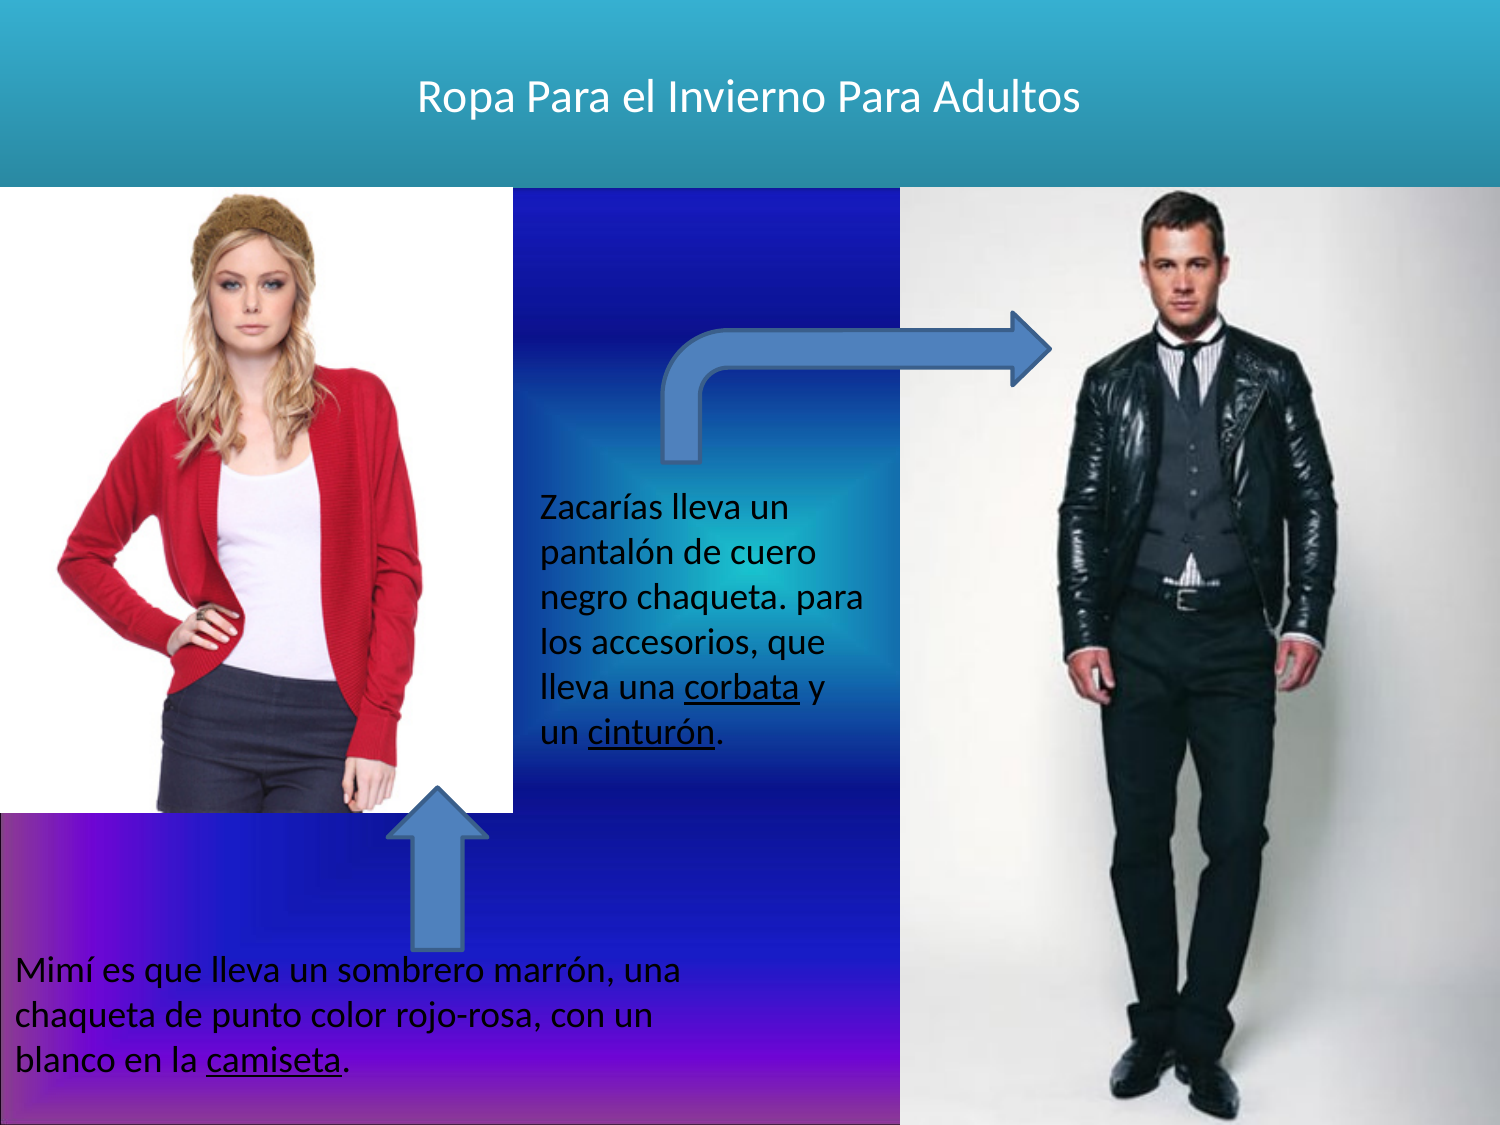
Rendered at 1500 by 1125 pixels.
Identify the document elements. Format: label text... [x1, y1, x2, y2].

title Ropa Para el Invierno Para Adultos [0, 0, 1500, 188]
text_box Mimí es que lleva un sombrero marrón, una chaqueta de punto color rojo-rosa, con un blanco en la camiseta. [0, 937, 713, 1125]
text_box [385, 822, 490, 953]
text_box Zacarías lleva un pantalón de cuero negro chaqueta. para los accesorios, que lleva una corbata y un cinturón. [524, 474, 888, 760]
text_box [660, 328, 894, 465]
picture [0, 187, 1500, 1125]
